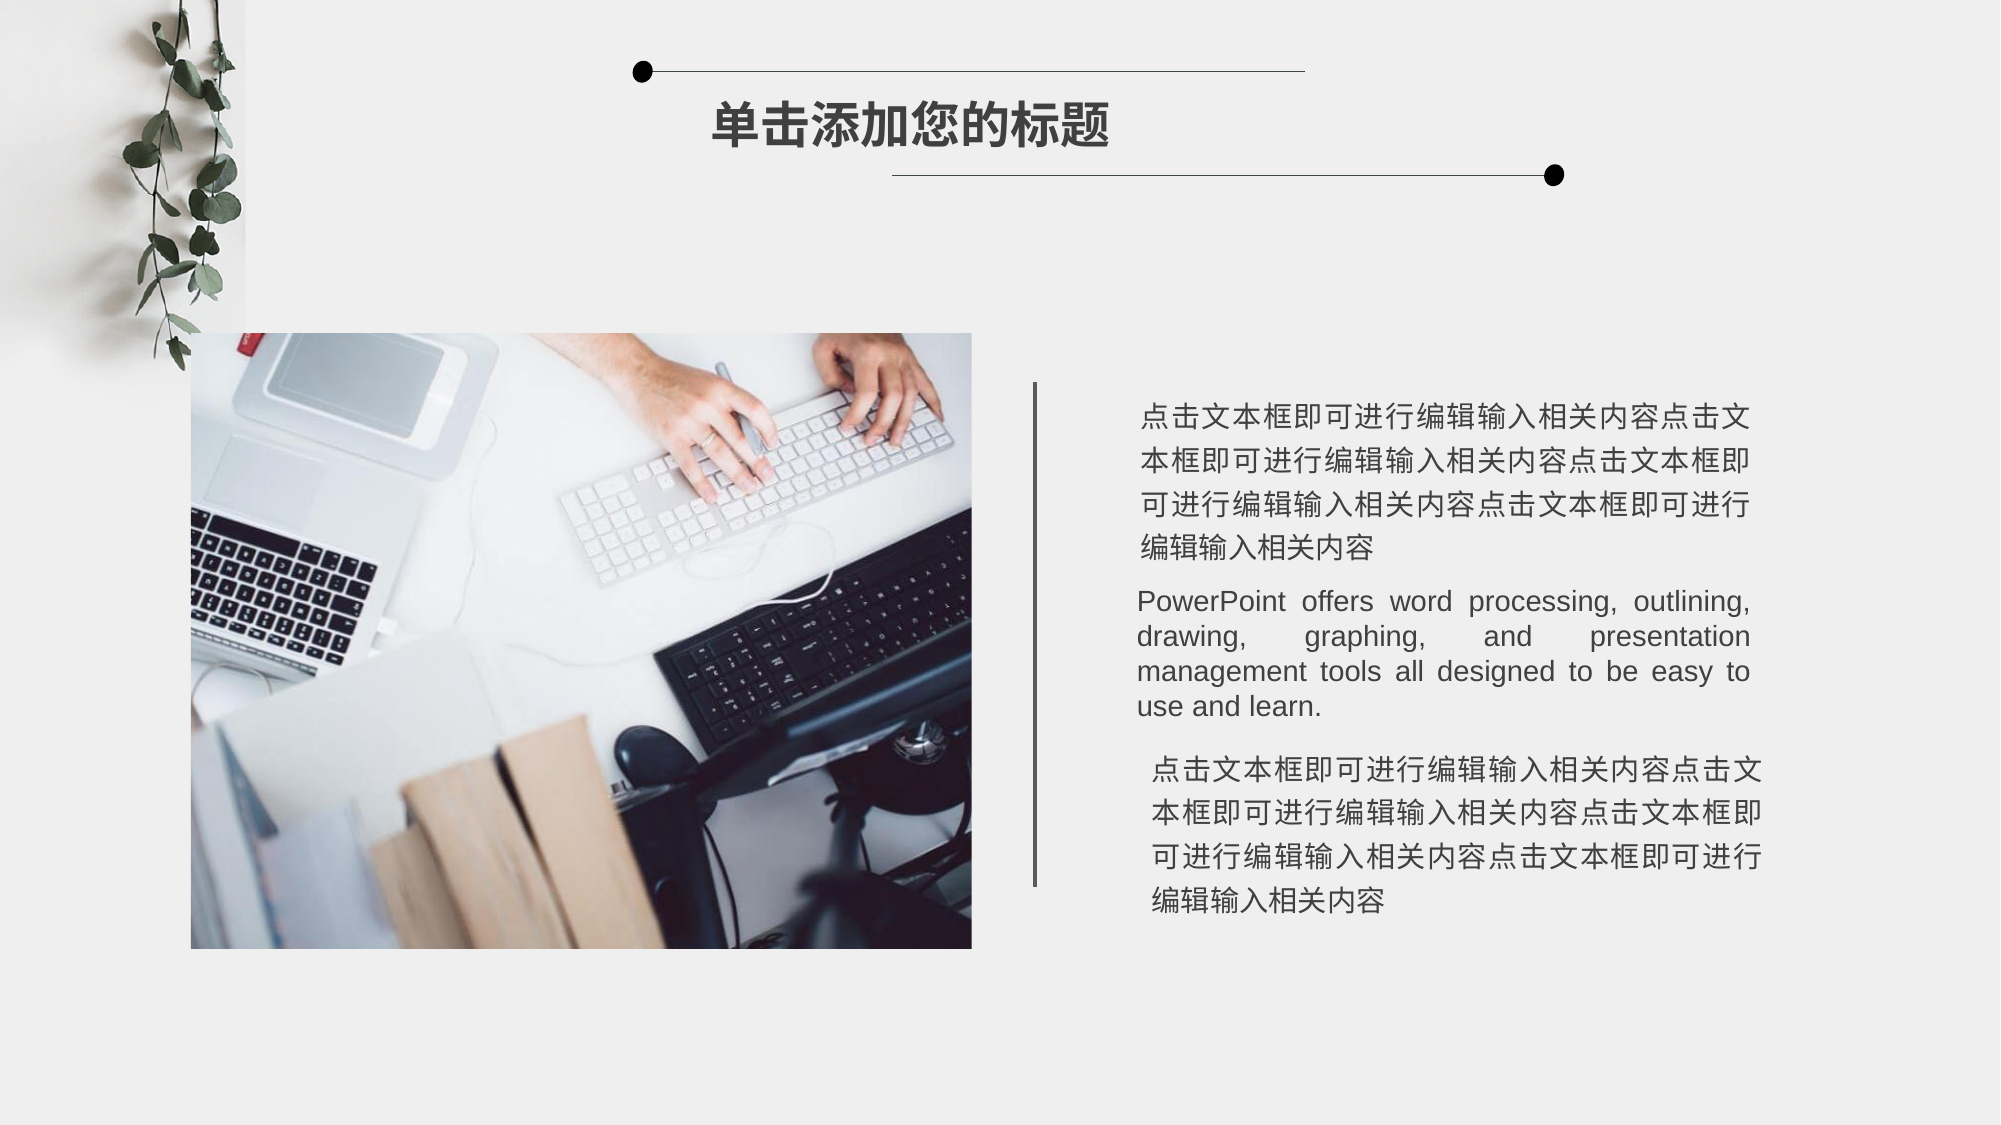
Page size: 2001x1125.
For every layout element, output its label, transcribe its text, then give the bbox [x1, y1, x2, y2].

text_box 点击文本框即可进行编辑输入相关内容点击文本框即可进行编辑输入相关内容点击文本框即可进行编辑输入相关内容点击文本框即可进行编辑输入相关内容 [1125, 382, 1767, 572]
picture [0, 0, 246, 422]
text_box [891, 164, 1564, 187]
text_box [632, 60, 1305, 83]
text_box PowerPoint offers word processing, outlining, drawing, graphing, and presentation management tools all designed to be easy to use and learn. [1136, 582, 1752, 723]
text_box 单击添加您的标题 [695, 85, 1348, 161]
text_box 点击文本框即可进行编辑输入相关内容点击文本框即可进行编辑输入相关内容点击文本框即可进行编辑输入相关内容点击文本框即可进行编辑输入相关内容 [1136, 734, 1778, 925]
text_box [190, 333, 973, 949]
